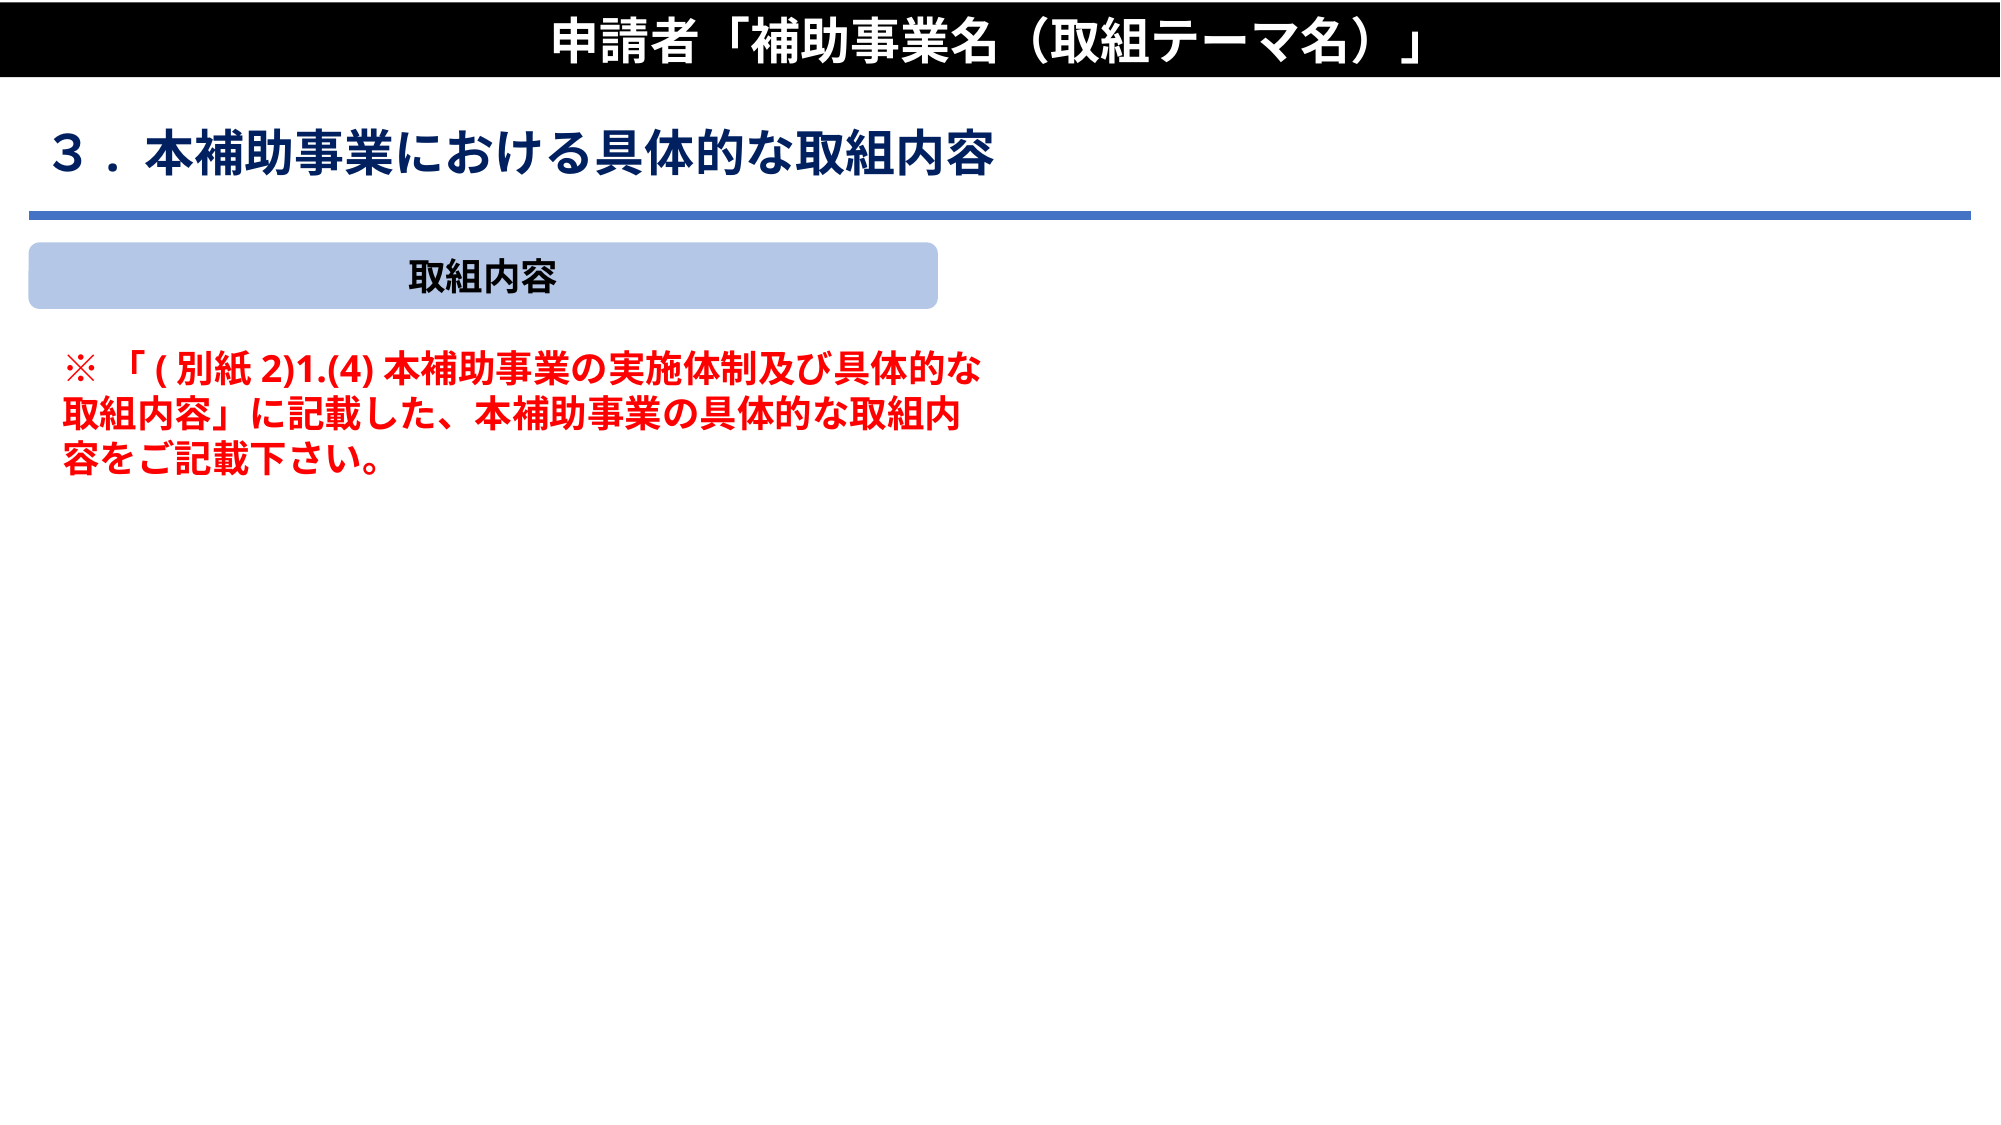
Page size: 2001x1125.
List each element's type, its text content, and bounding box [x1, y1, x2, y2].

text_box ※「(別紙2)1.(4)本補助事業の実施体制及び具体的な取組内容」に記載した、本補助事業の具体的な取組内容をご記載下さい。 [47, 337, 1000, 488]
text_box ３. 本補助事業における具体的な取組内容 [28, 114, 1238, 190]
text_box 申請者「補助事業名（取組テーマ名）」 [0, 2, 2000, 78]
text_box 取組内容 [28, 242, 938, 309]
